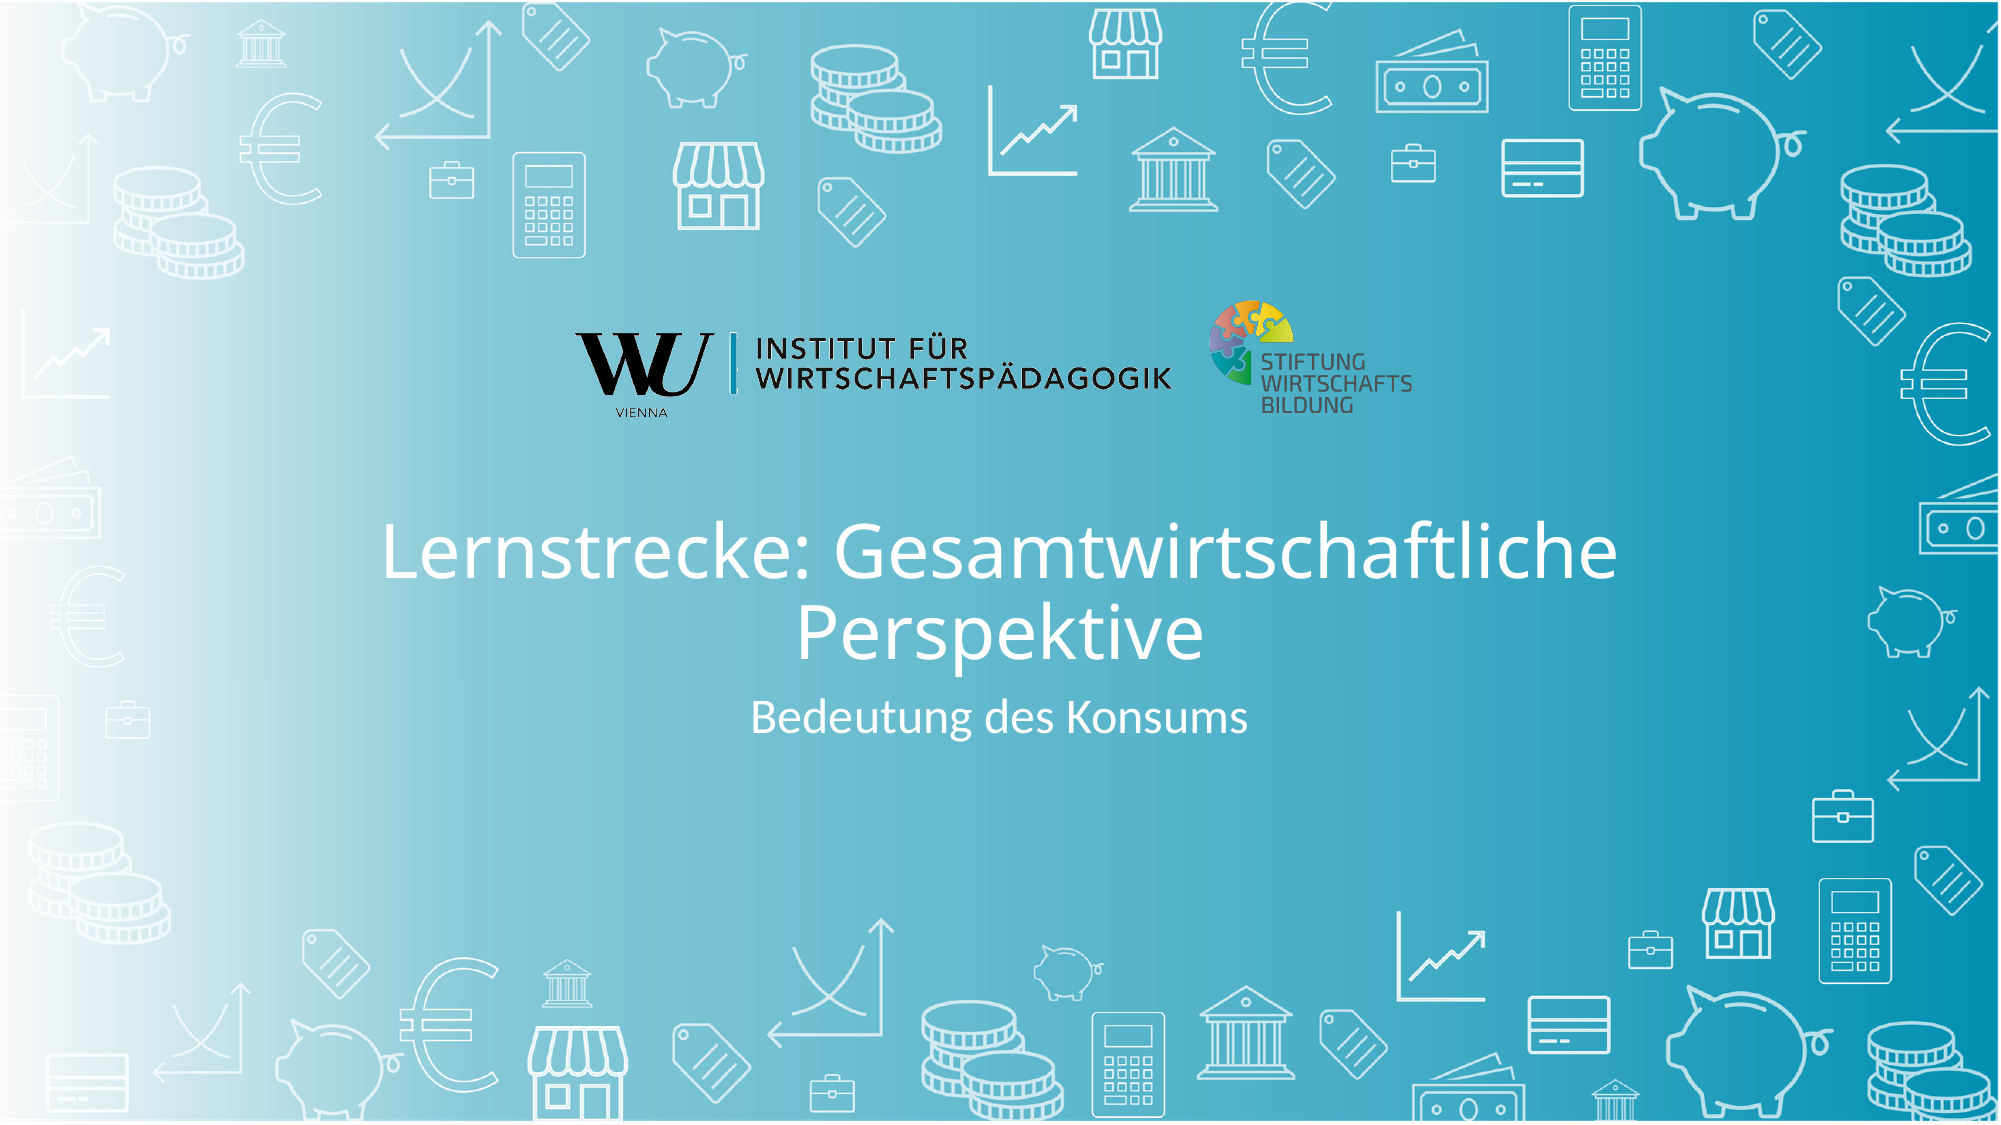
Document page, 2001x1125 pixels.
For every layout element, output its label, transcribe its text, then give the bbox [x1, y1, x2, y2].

picture [0, 0, 2001, 1125]
subtitle Bedeutung des Konsums [249, 683, 1750, 863]
title Lernstrecke: Gesamtwirtschaftliche Perspektive [249, 504, 1750, 683]
